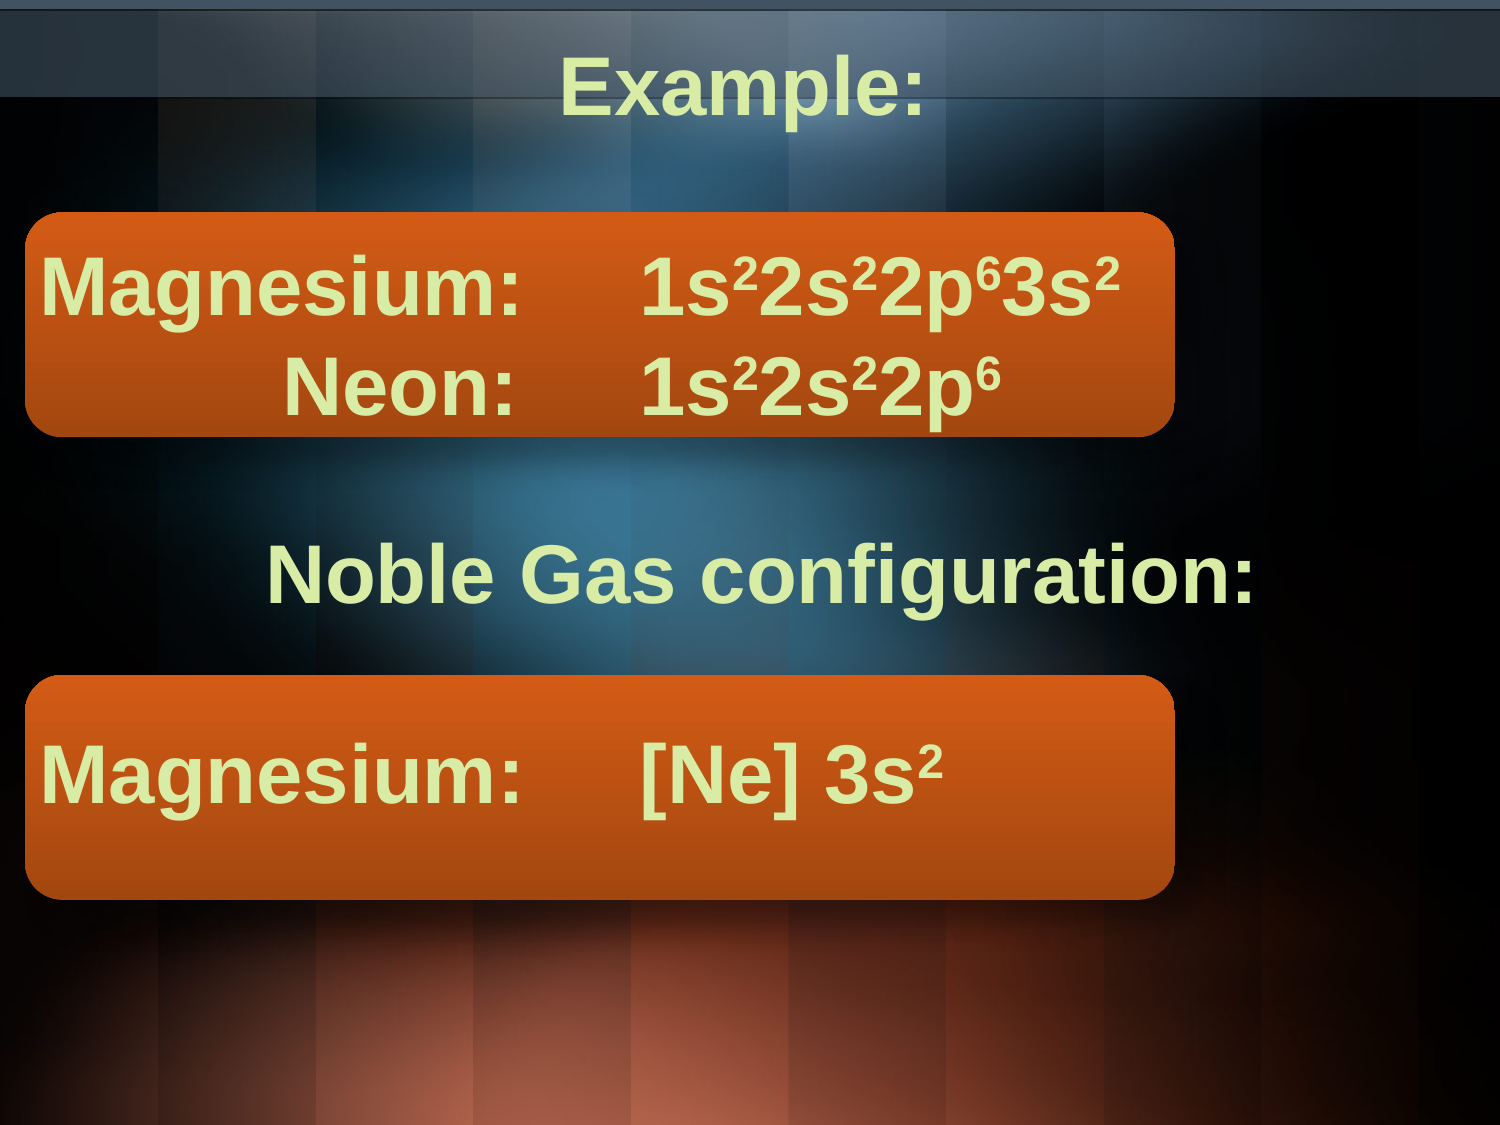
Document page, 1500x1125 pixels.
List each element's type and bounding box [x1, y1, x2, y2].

text_box [24, 512, 1500, 901]
picture [0, 0, 1500, 1125]
text_box [24, 24, 1463, 511]
